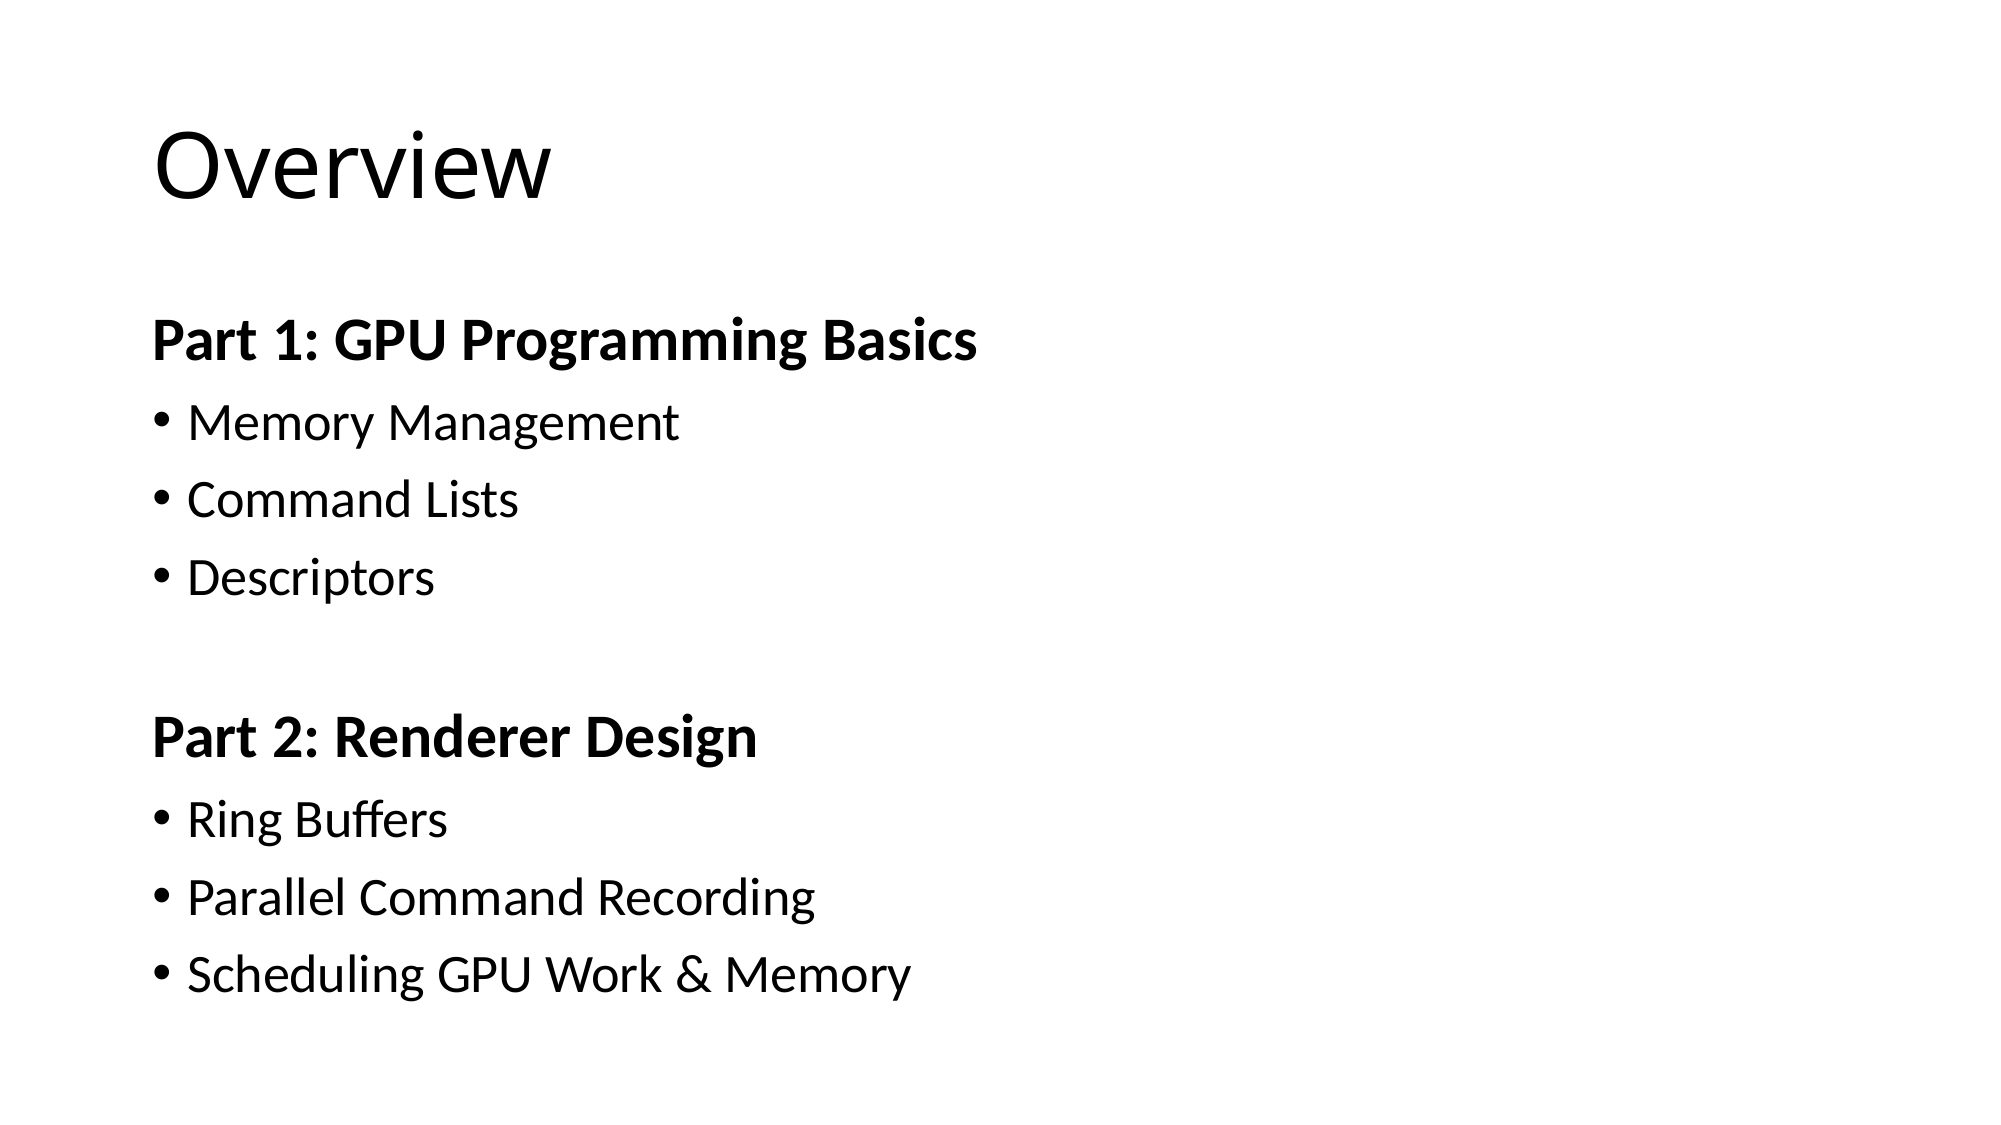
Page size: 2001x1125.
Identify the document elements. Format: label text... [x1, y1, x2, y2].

list Part 1: GPU Programming Basics Memory Management Command Lists Descriptors Part 2: Renderer Design Ring Buffers Parallel Command Recording Scheduling GPU Work & Memory [137, 299, 1863, 1014]
title Overview [137, 59, 1863, 278]
